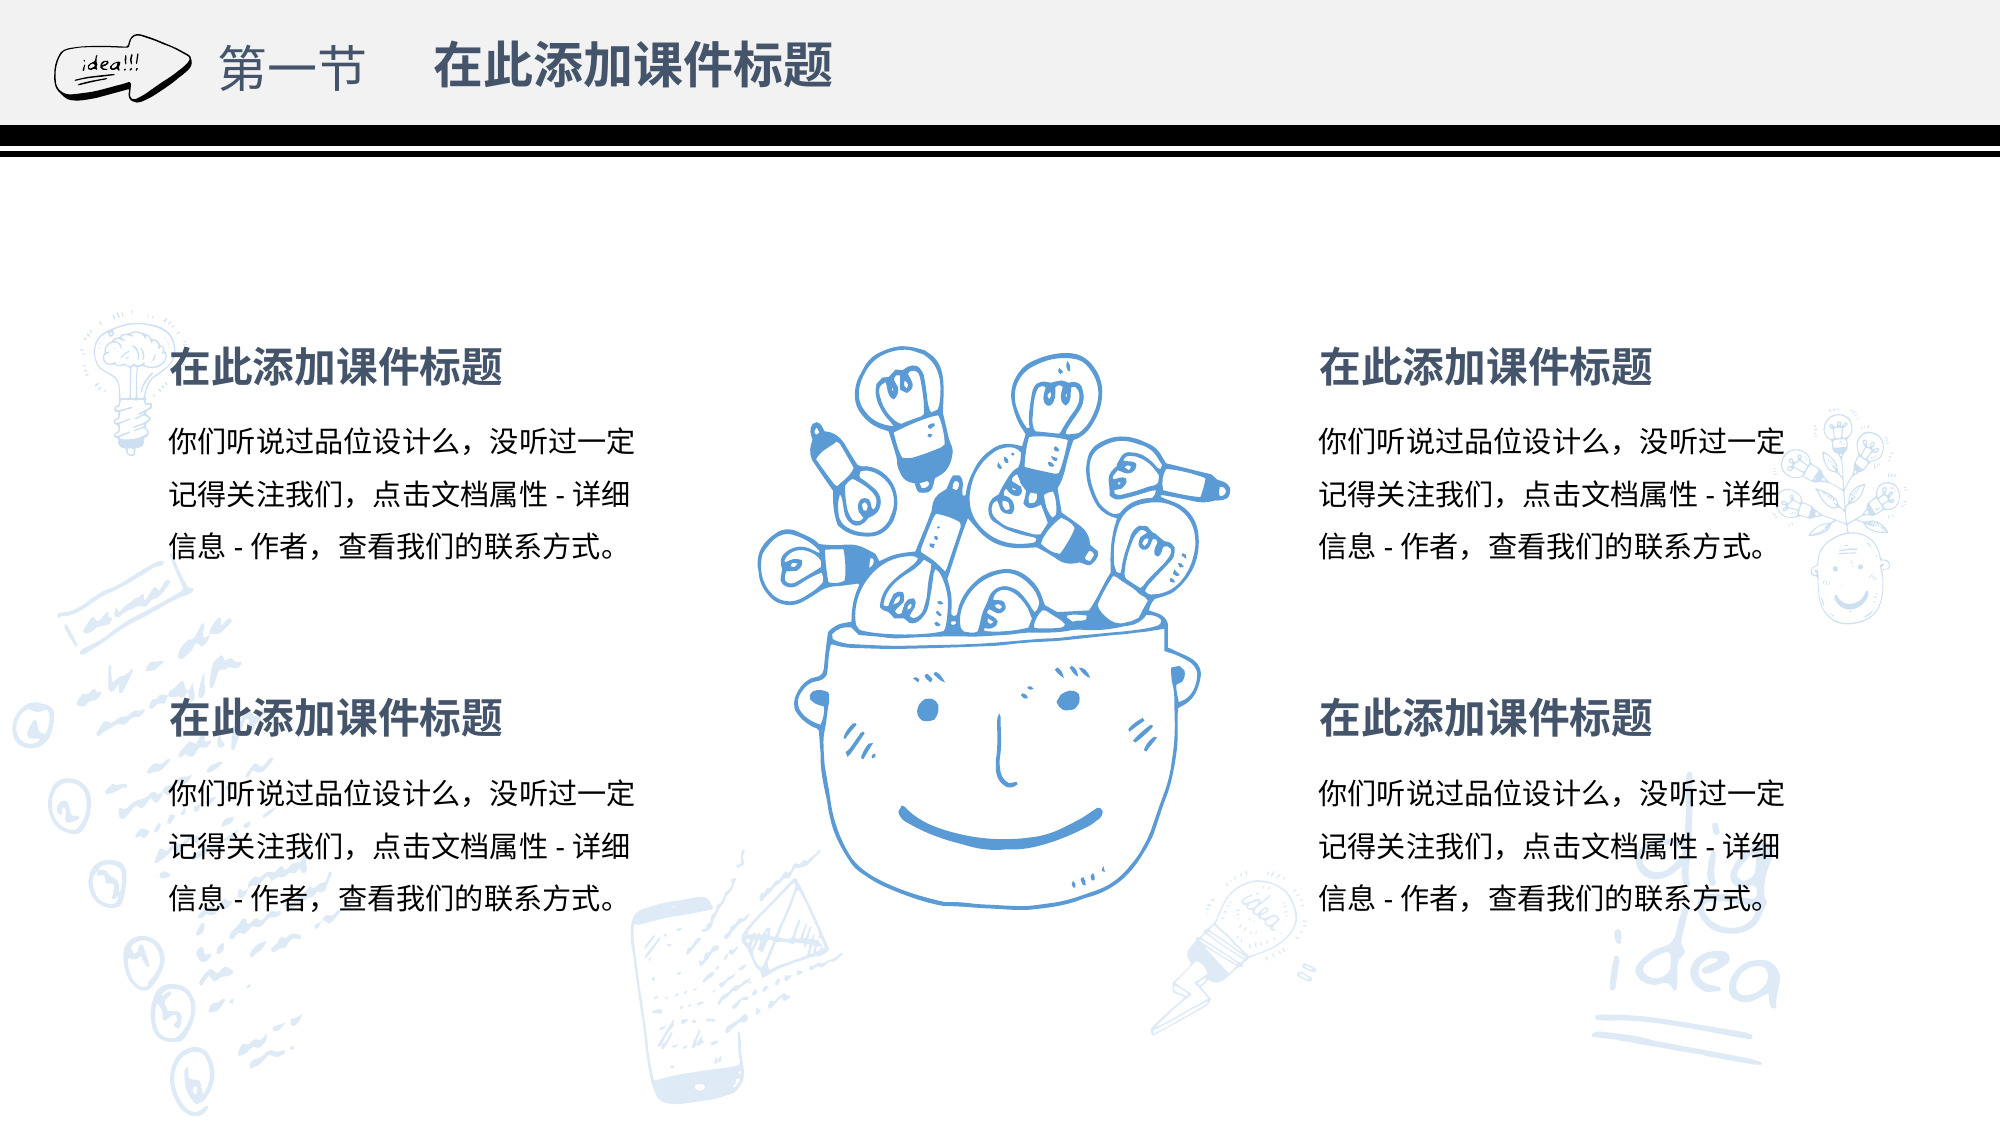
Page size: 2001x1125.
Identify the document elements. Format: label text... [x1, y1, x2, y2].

text_box 你们听说过品位设计么，没听过一定记得关注我们，点击文档属性-详细信息-作者，查看我们的联系方式。 [1303, 398, 1823, 571]
text_box 在此添加课件标题 [1304, 333, 1669, 398]
text_box [54, 34, 192, 103]
text_box 你们听说过品位设计么，没听过一定记得关注我们，点击文档属性-详细信息-作者，查看我们的联系方式。 [153, 398, 673, 571]
text_box [0, 0, 2000, 125]
text_box [757, 352, 1231, 910]
text_box 在此添加课件标题 [1304, 684, 1669, 750]
text_box 在此添加课件标题 [154, 333, 519, 398]
text_box 你们听说过品位设计么，没听过一定记得关注我们，点击文档属性-详细信息-作者，查看我们的联系方式。 [153, 750, 673, 923]
text_box 在此添加课件标题 [418, 25, 848, 101]
text_box [854, 346, 953, 493]
text_box 第一节 [202, 30, 383, 105]
text_box 你们听说过品位设计么，没听过一定记得关注我们，点击文档属性-详细信息-作者，查看我们的联系方式。 [1303, 750, 1823, 923]
text_box 在此添加课件标题 [154, 684, 519, 750]
